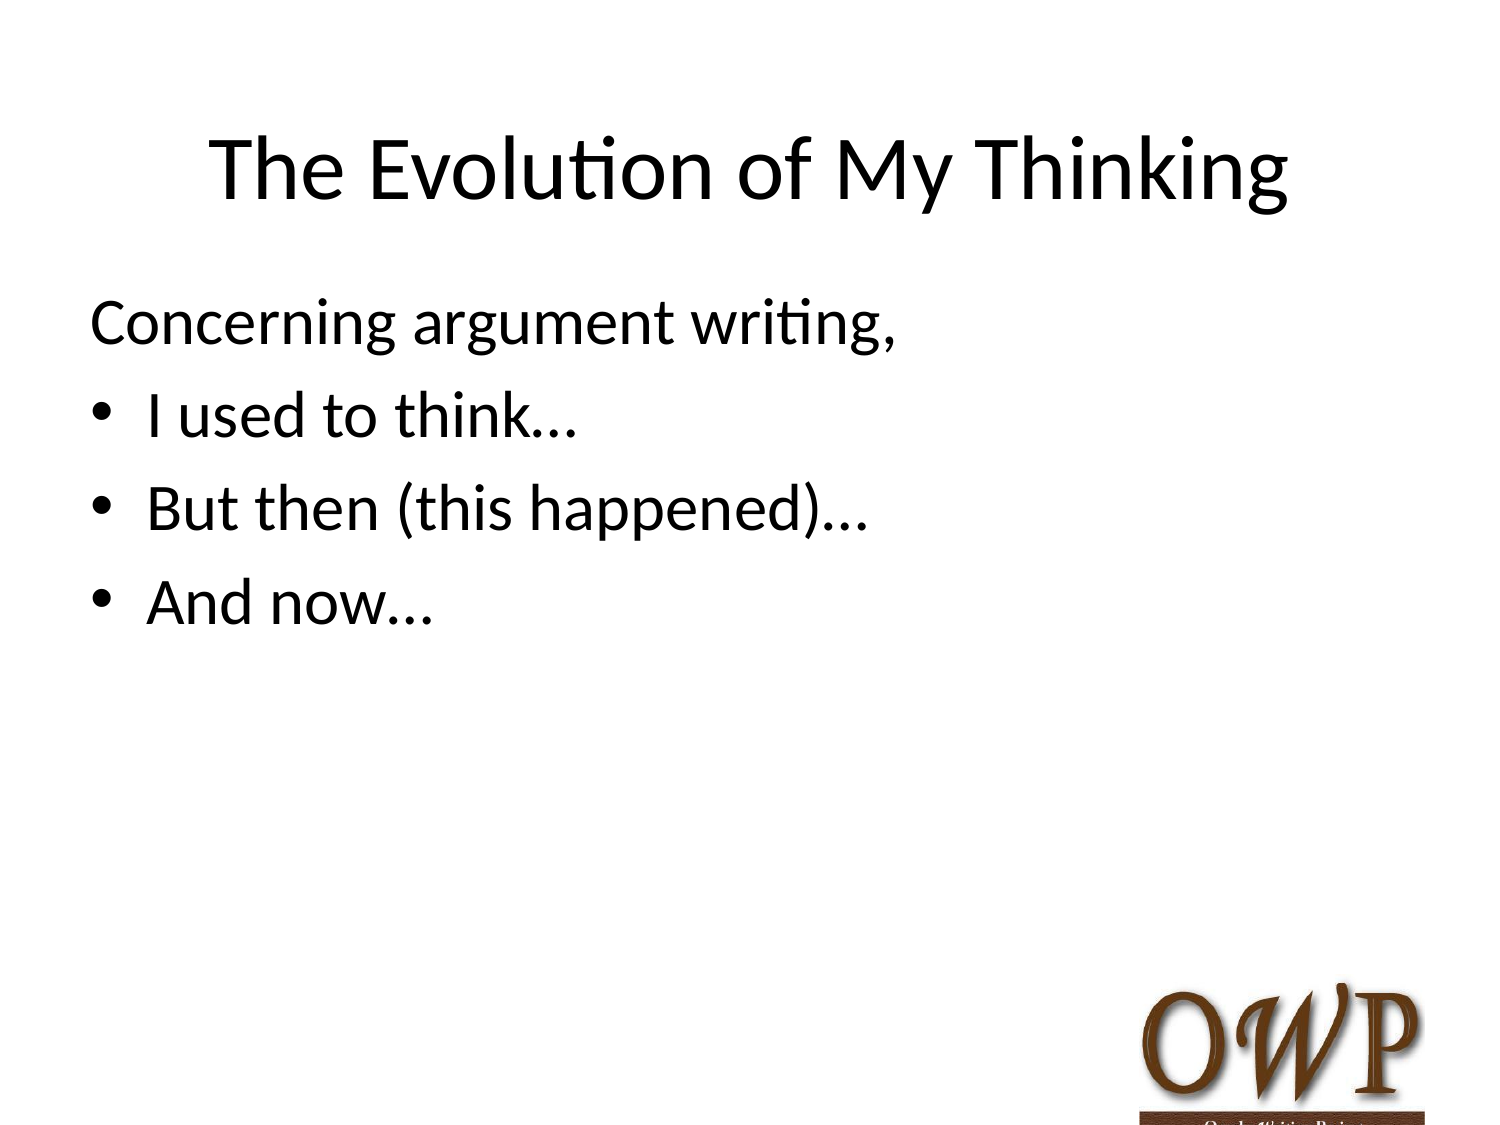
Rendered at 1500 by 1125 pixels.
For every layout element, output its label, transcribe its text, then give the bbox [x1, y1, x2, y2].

list Concerning argument writing, I used to think… But then (this happened)… And now… [75, 262, 1425, 1078]
picture [1139, 974, 1426, 1125]
title The Evolution of My Thinking [75, 45, 1425, 233]
